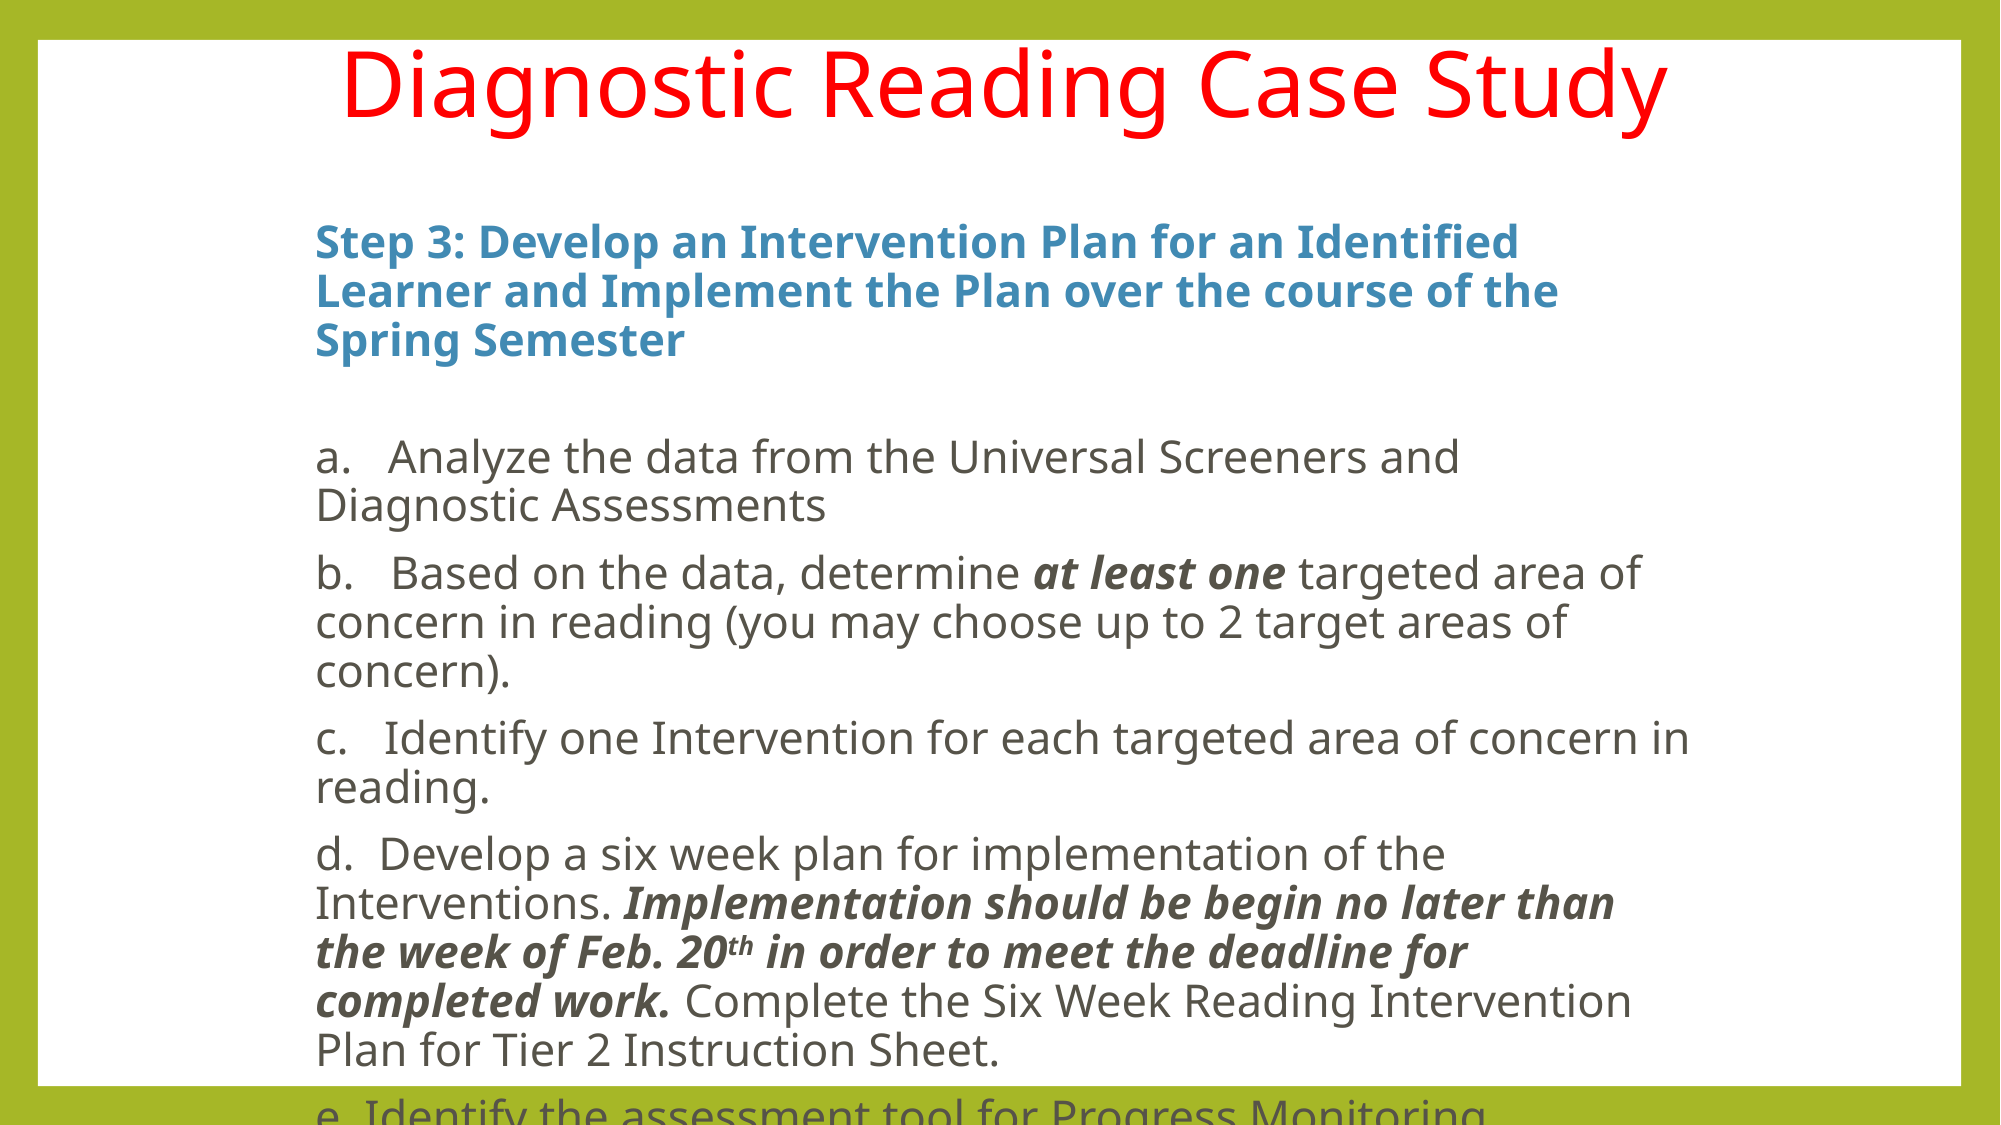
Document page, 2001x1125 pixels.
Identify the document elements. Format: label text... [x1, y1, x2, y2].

list Step 3: Develop an Intervention Plan for an Identified Learner and Implement the Plan over the course of the Spring Semester a. Analyze the data from the Universal Screeners and Diagnostic Assessments b. Based on the data, determine at least one targeted area of concern in reading (you may choose up to 2 target areas of concern). c. Identify one Intervention for each targeted area of concern in reading. d. Develop a six week plan for implementation of the Interventions. Implementation should be begin no later than the week of Feb. 20th in order to meet the deadline for completed work. Complete the Six Week Reading Intervention Plan for Tier 2 Instruction Sheet. e. Identify the assessment tool for Progress Monitoring. [300, 212, 1713, 1125]
title Diagnostic Reading Case Study [324, 0, 1713, 175]
